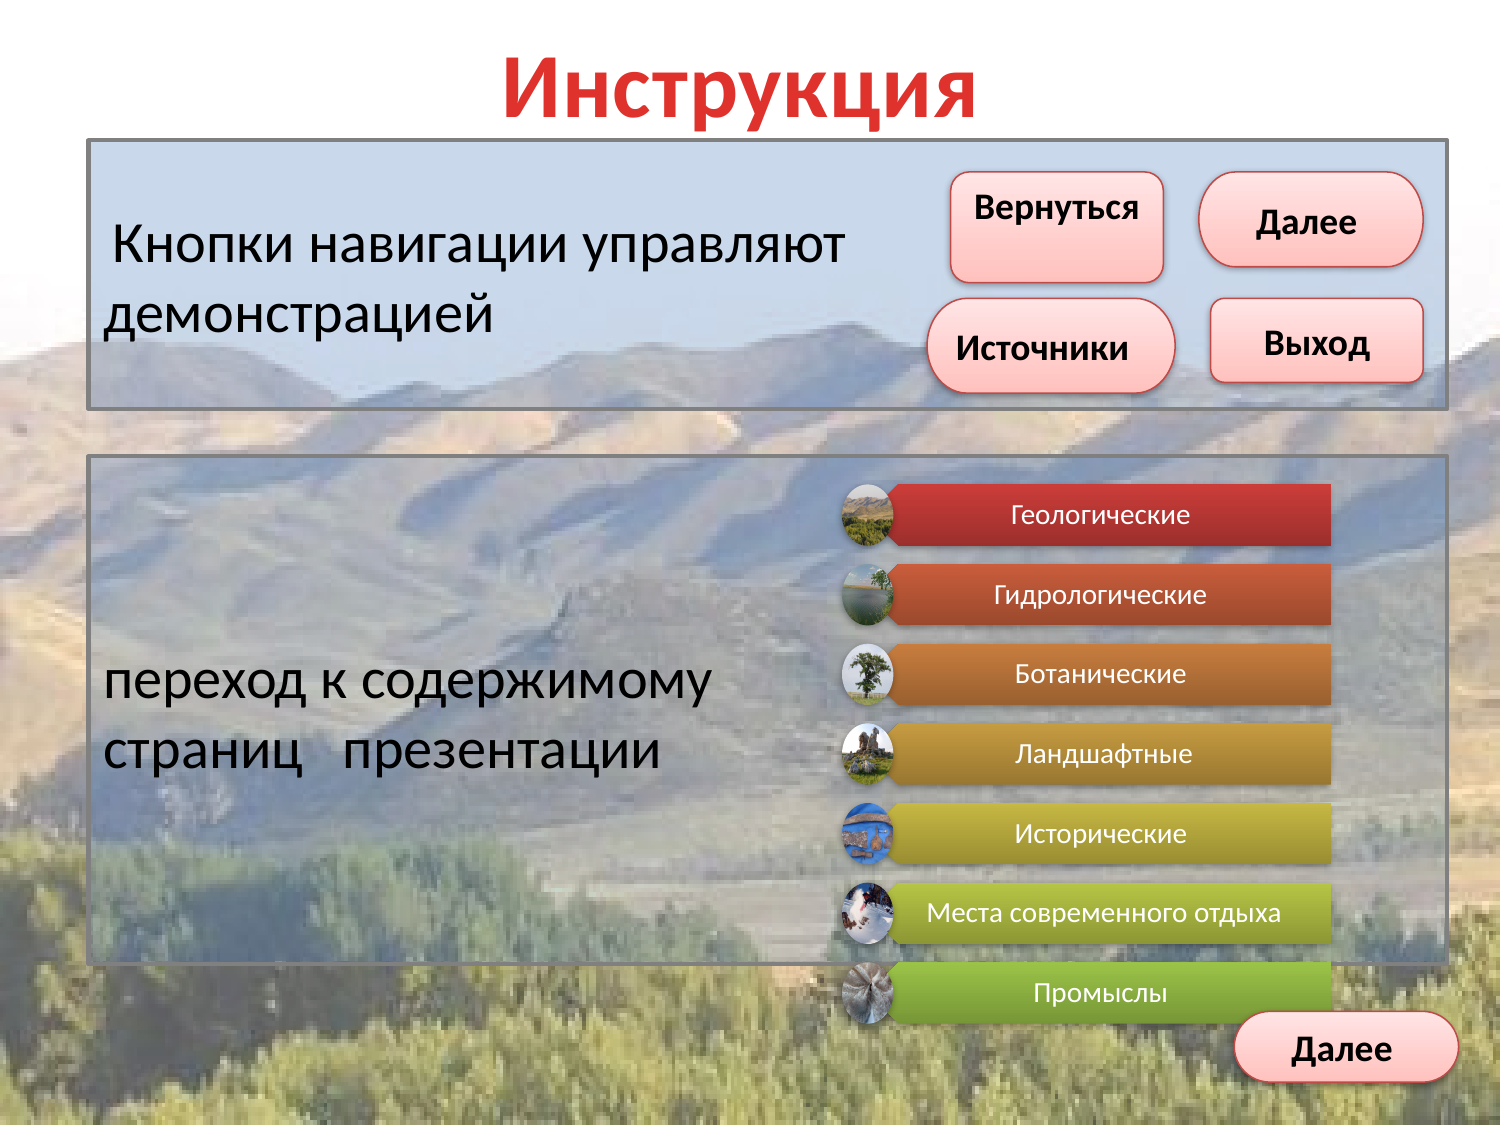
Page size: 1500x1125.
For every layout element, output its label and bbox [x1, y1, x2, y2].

text_box [88, 455, 1448, 965]
text_box [88, 140, 1448, 410]
picture [0, 0, 1500, 1125]
